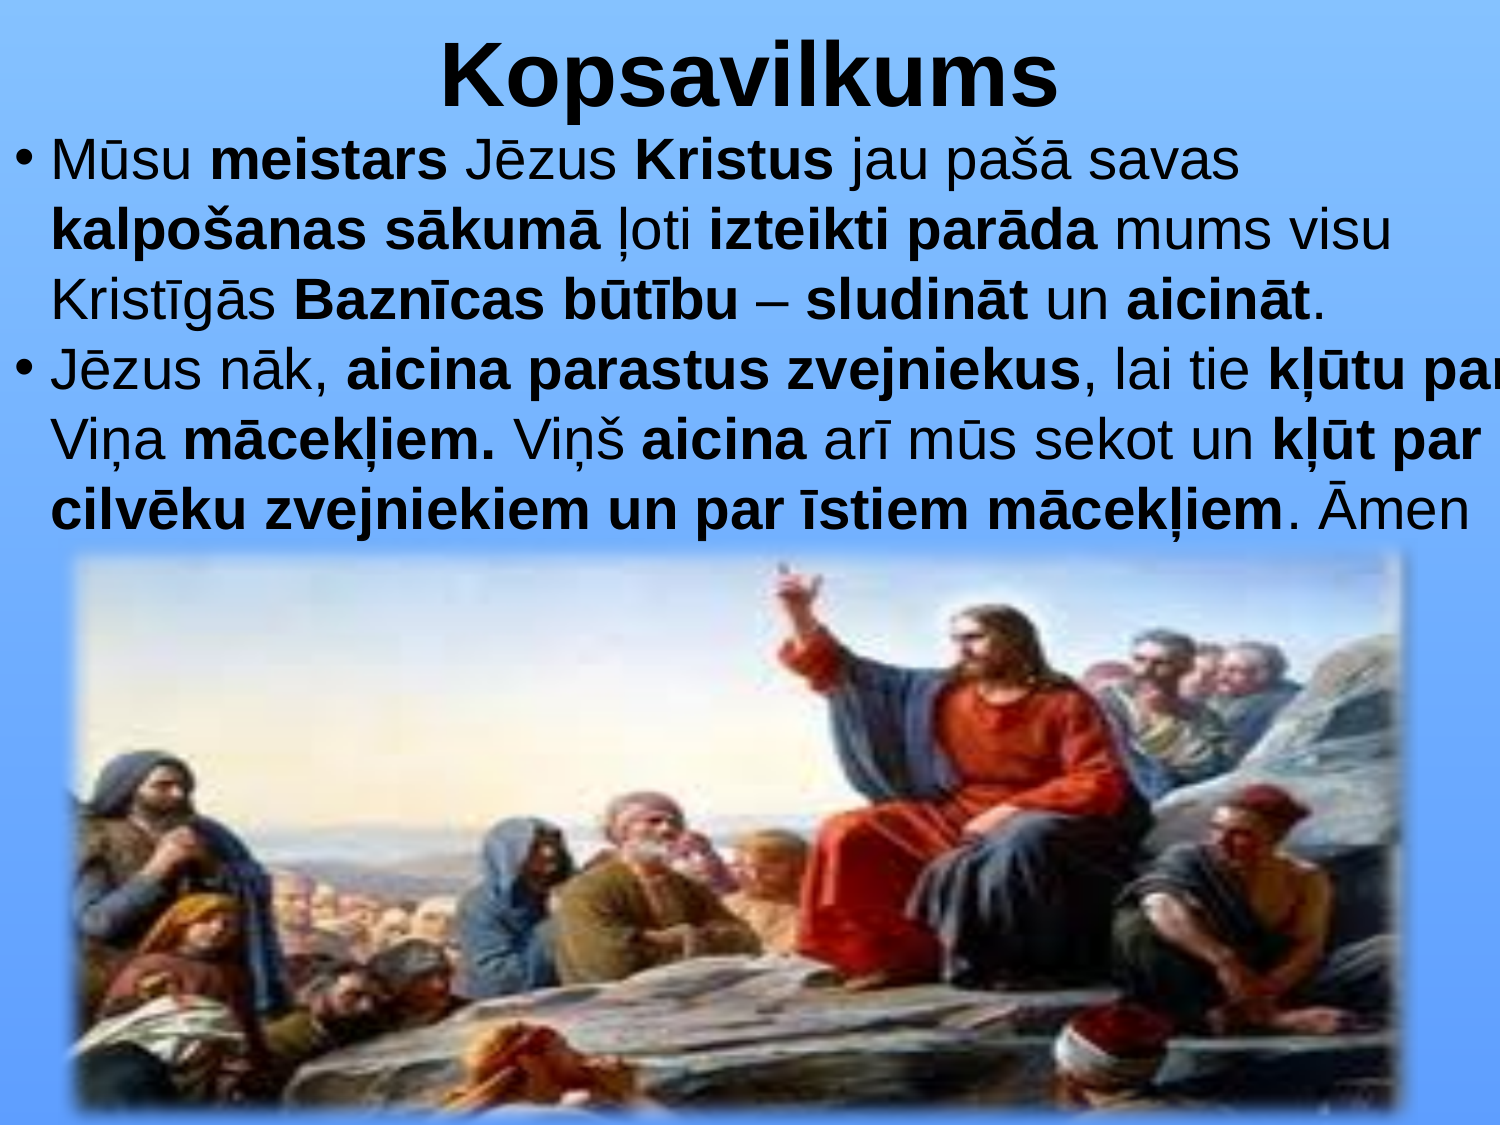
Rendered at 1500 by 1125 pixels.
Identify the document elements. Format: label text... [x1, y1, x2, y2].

text_box Kopsavilkums [0, 0, 1500, 140]
text_box Mūsu meistars Jēzus Kristus jau pašā savas kalpošanas sākumā ļoti izteikti parāda mums visu Kristīgās Baznīcas būtību – sludināt un aicināt. Jēzus nāk, aicina parastus zvejniekus, lai tie kļūtu par Viņa mācekļiem. Viņš aicina arī mūs sekot un kļūt par cilvēku zvejniekiem un par īstiem mācekļiem. Āmen [0, 140, 1500, 619]
picture [58, 538, 1419, 1125]
